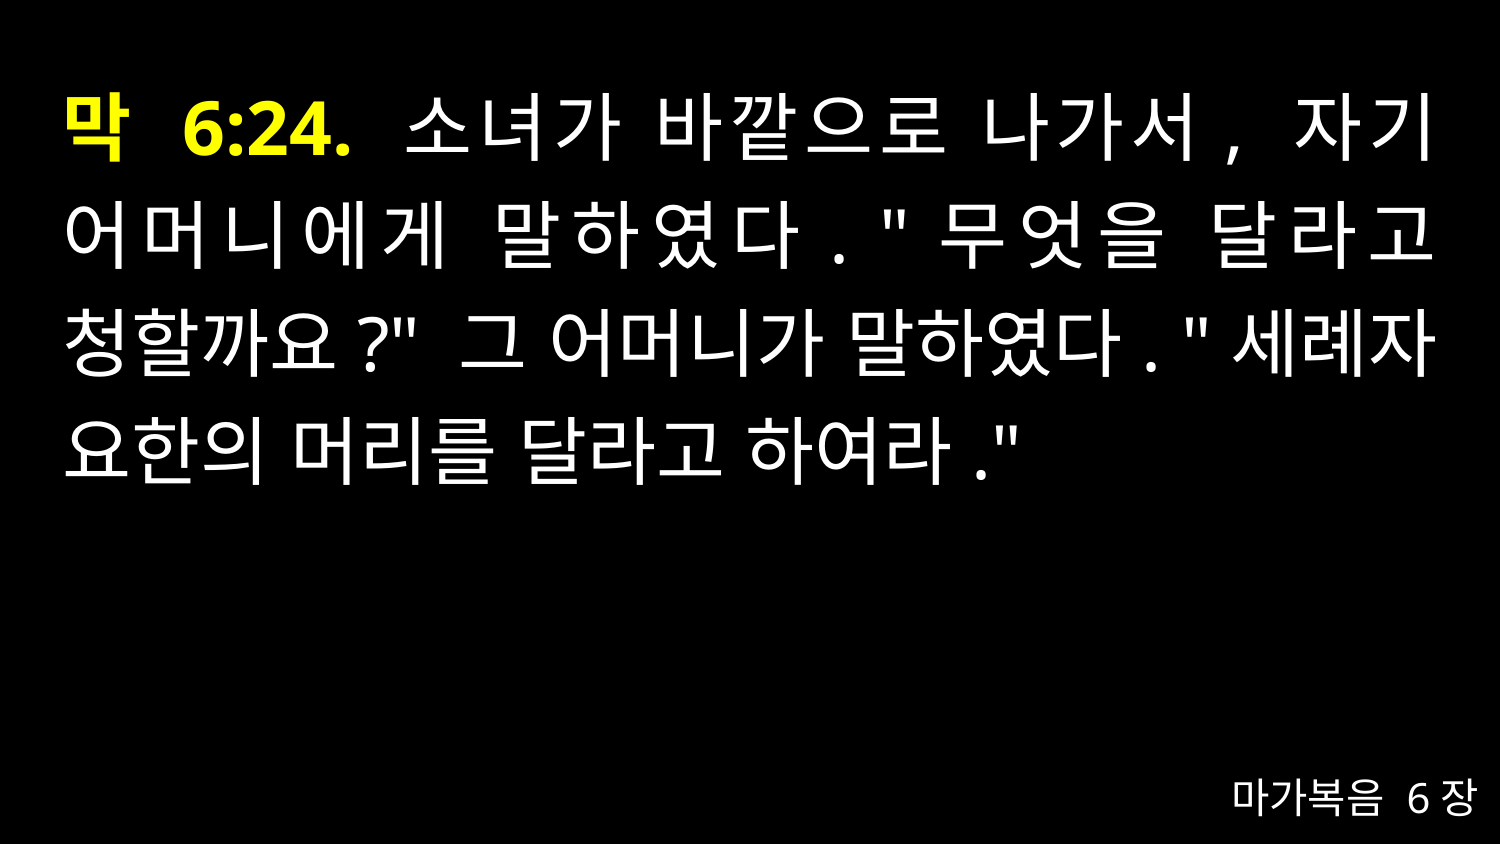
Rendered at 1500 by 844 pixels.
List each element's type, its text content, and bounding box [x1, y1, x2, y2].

subtitle 마가복음 6장 [916, 770, 1500, 844]
title 막 6:24. 소녀가 바깥으로 나가서, 자기 어머니에게 말하였다. "무엇을 달라고 청할까요?" 그 어머니가 말하였다. "세례자 요한의 머리를 달라고 하여라." [0, 0, 1500, 844]
